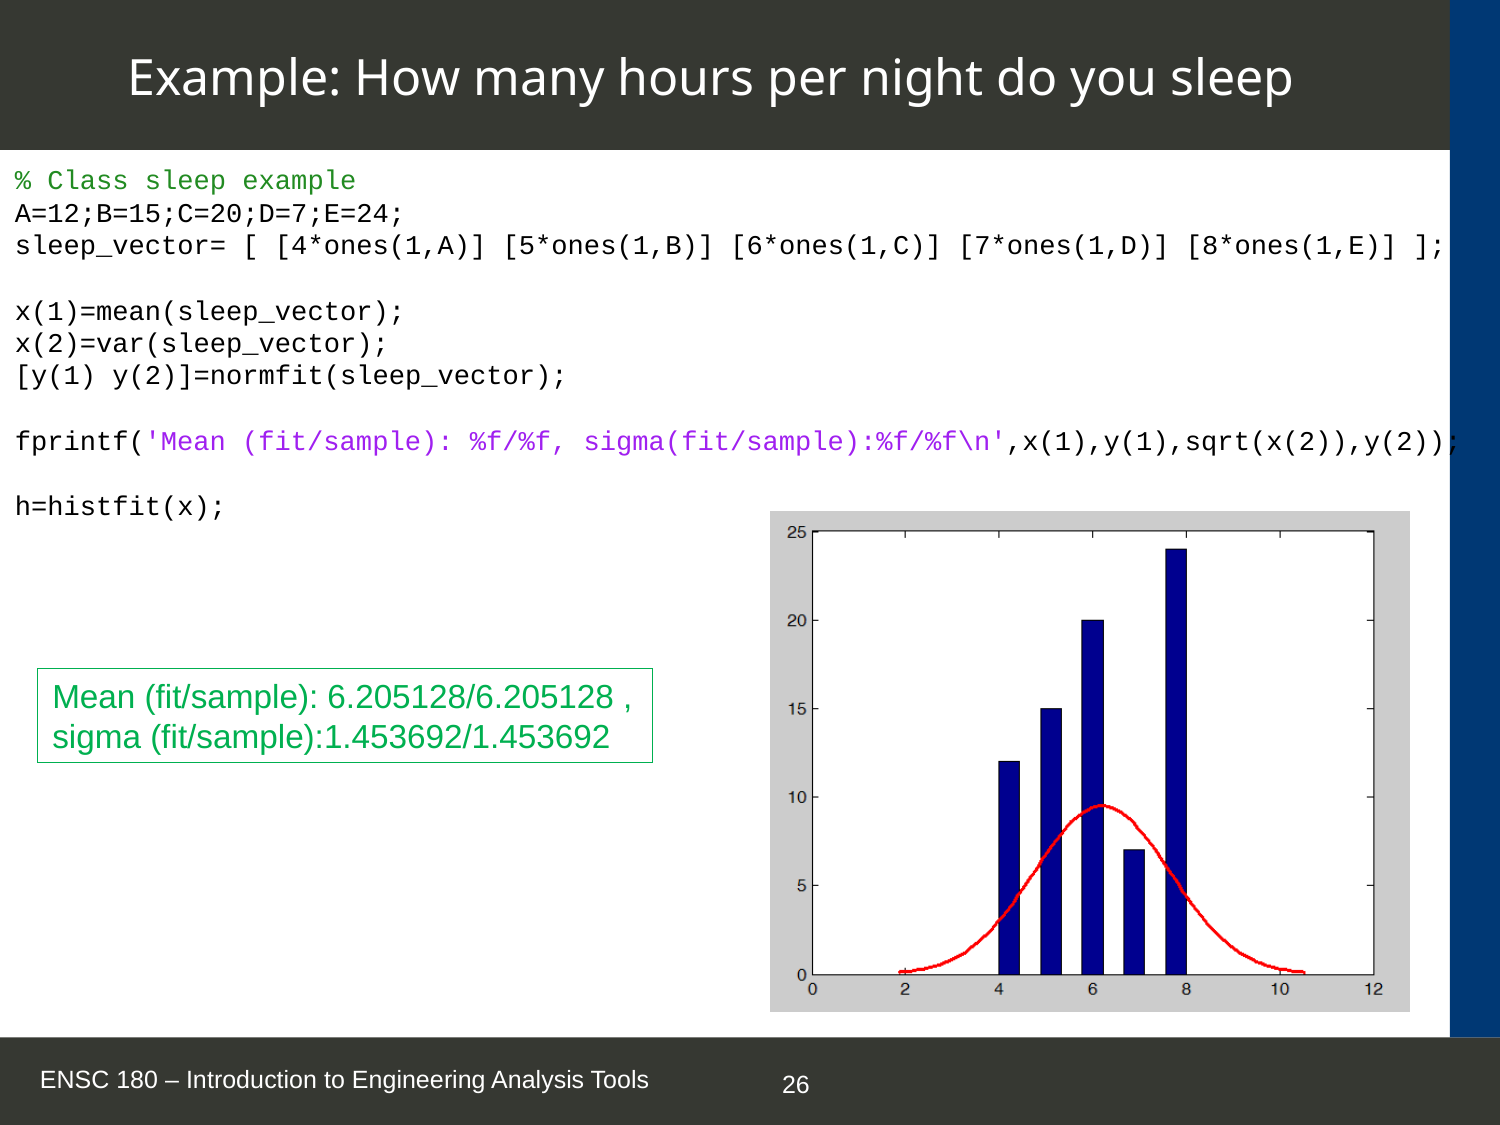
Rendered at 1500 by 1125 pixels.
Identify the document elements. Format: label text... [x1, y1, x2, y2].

text_box % Class sleep example A=12;B=15;C=20;D=7;E=24; sleep_vector= [ [4*ones(1,A)] [5*ones(1,B)] [6*ones(1,C)] [7*ones(1,D)] [8*ones(1,E)] ]; x(1)=mean(sleep_vector); x(2)=var(sleep_vector); [y(1) y(2)]=normfit(sleep_vector); fprintf('Mean (fit/sample): %f/%f, sigma(fit/sample):%f/%f\n',x(1),y(1),sqrt(x(2)),y(2)); h=histfit(x); [0, 155, 1488, 561]
title Example: How many hours per night do you sleep [112, 37, 1450, 138]
text_box Mean (fit/sample): 6.205128/6.205128 , sigma (fit/sample):1.453692/1.453692 [37, 668, 653, 763]
picture [770, 511, 1411, 1013]
footer ENSC 180 – Introduction to Engineering Analysis Tools [24, 1056, 693, 1113]
